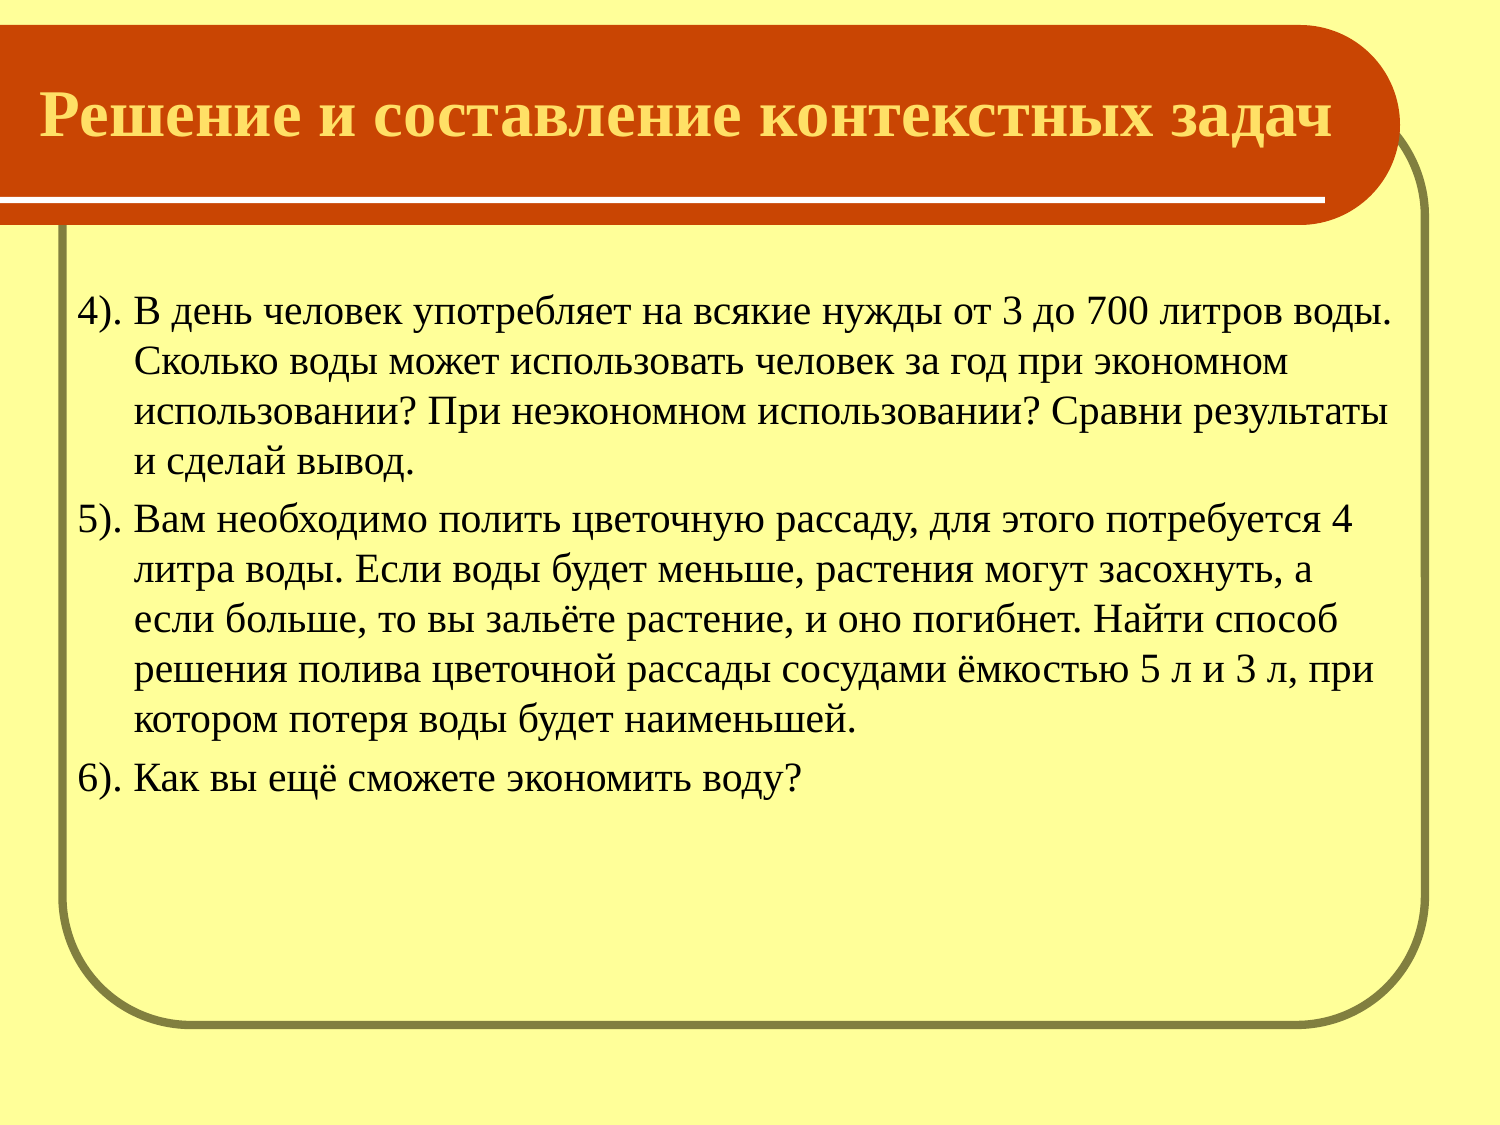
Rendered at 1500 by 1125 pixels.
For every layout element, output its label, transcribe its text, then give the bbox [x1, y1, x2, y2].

title Решение и составление контекстных задач [24, 49, 1451, 171]
list 4). В день человек употребляет на всякие нужды от 3 до 700 литров воды. Сколько воды может использовать человек за год при экономном использовании? При неэкономном использовании? Сравни результаты и сделай вывод. 5). Вам необходимо полить цветочную рассаду, для этого потребуется 4 литра воды. Если воды будет меньше, растения могут засохнуть, а если больше, то вы зальёте растение, и оно погибнет. Найти способ решения полива цветочной рассады сосудами ёмкостью 5 л и 3 л, при котором потеря воды будет наименьшей. 6). Как вы ещё сможете экономить воду? [62, 274, 1413, 1125]
